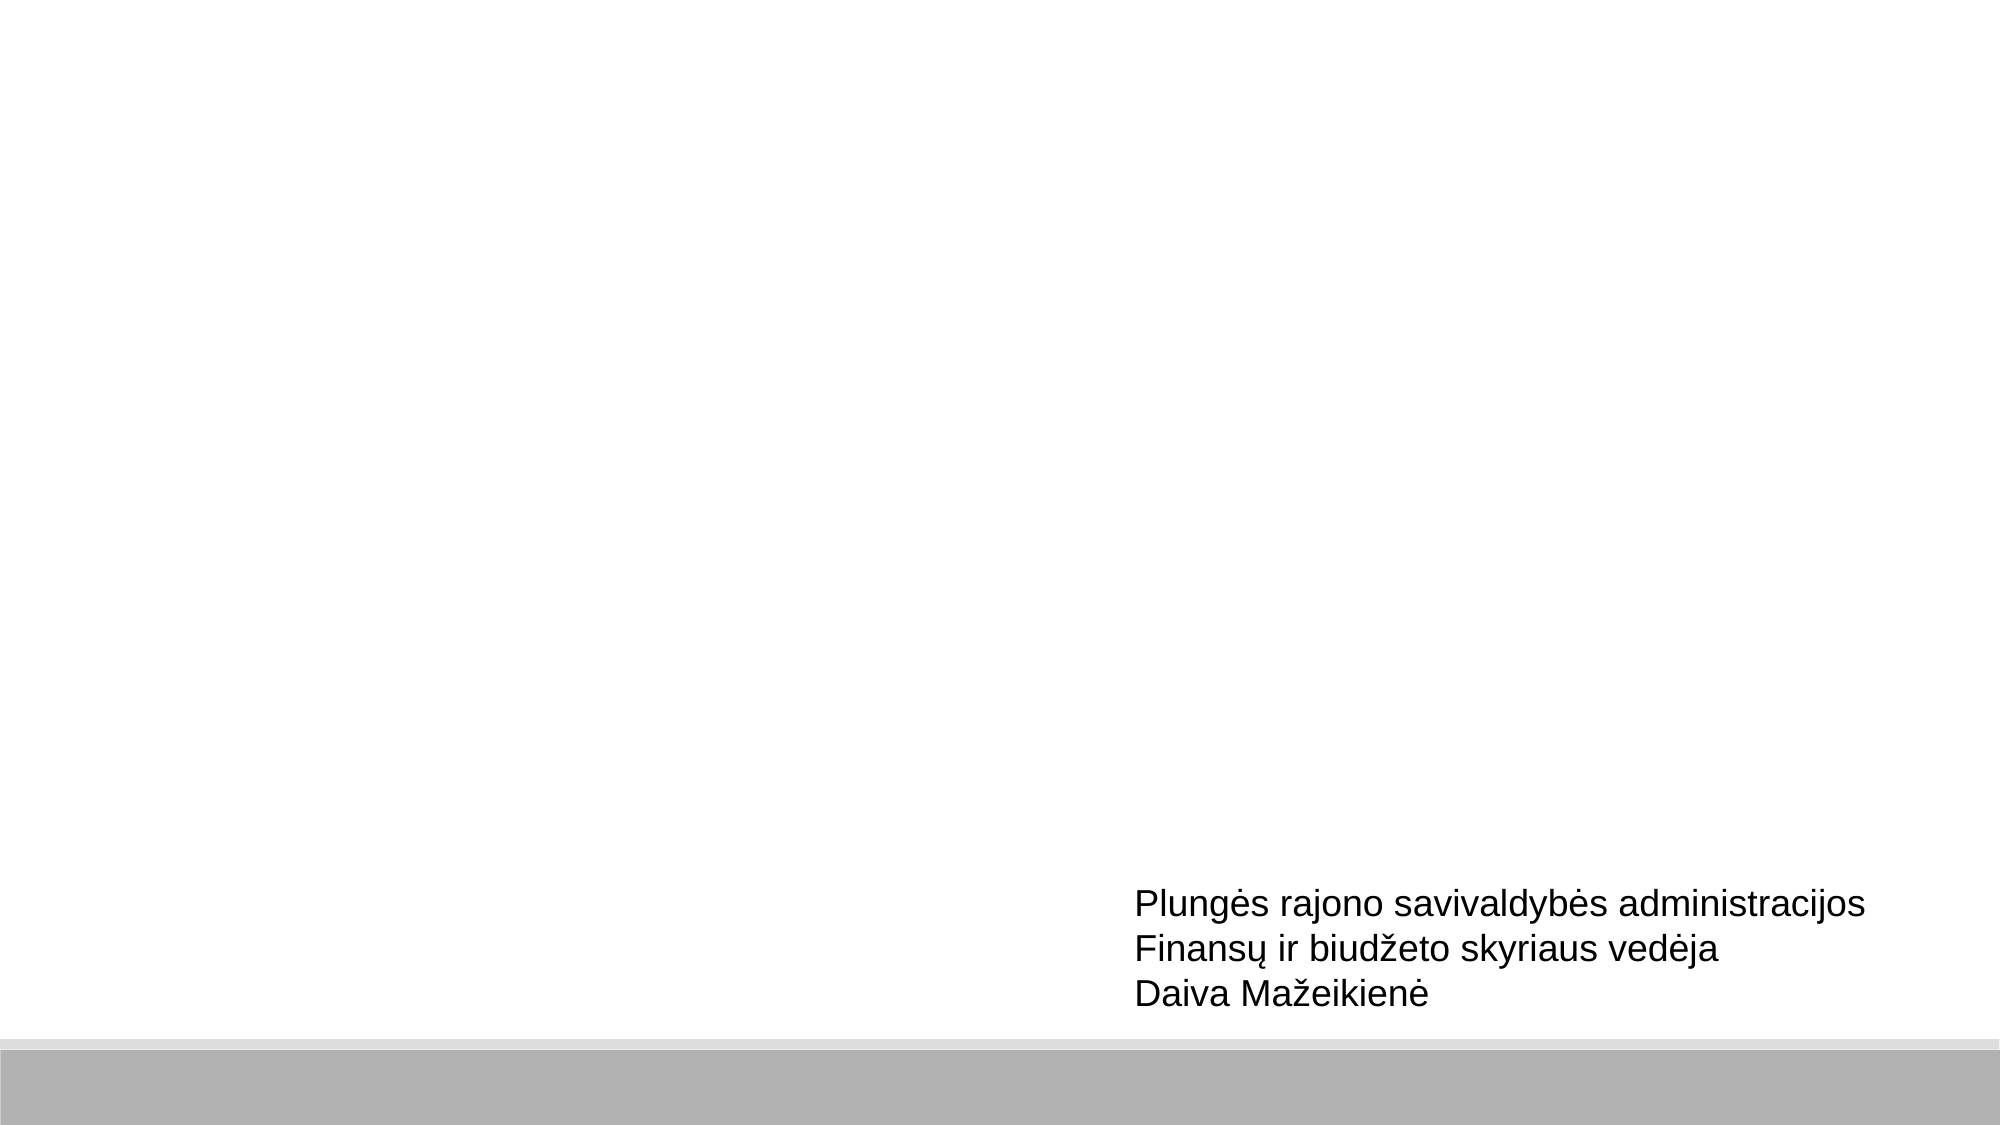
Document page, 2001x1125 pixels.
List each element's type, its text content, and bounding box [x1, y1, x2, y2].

text_box Plungės rajono savivaldybės administracijos Finansų ir biudžeto skyriaus vedėja Daiva Mažeikienė [1119, 871, 1949, 1021]
